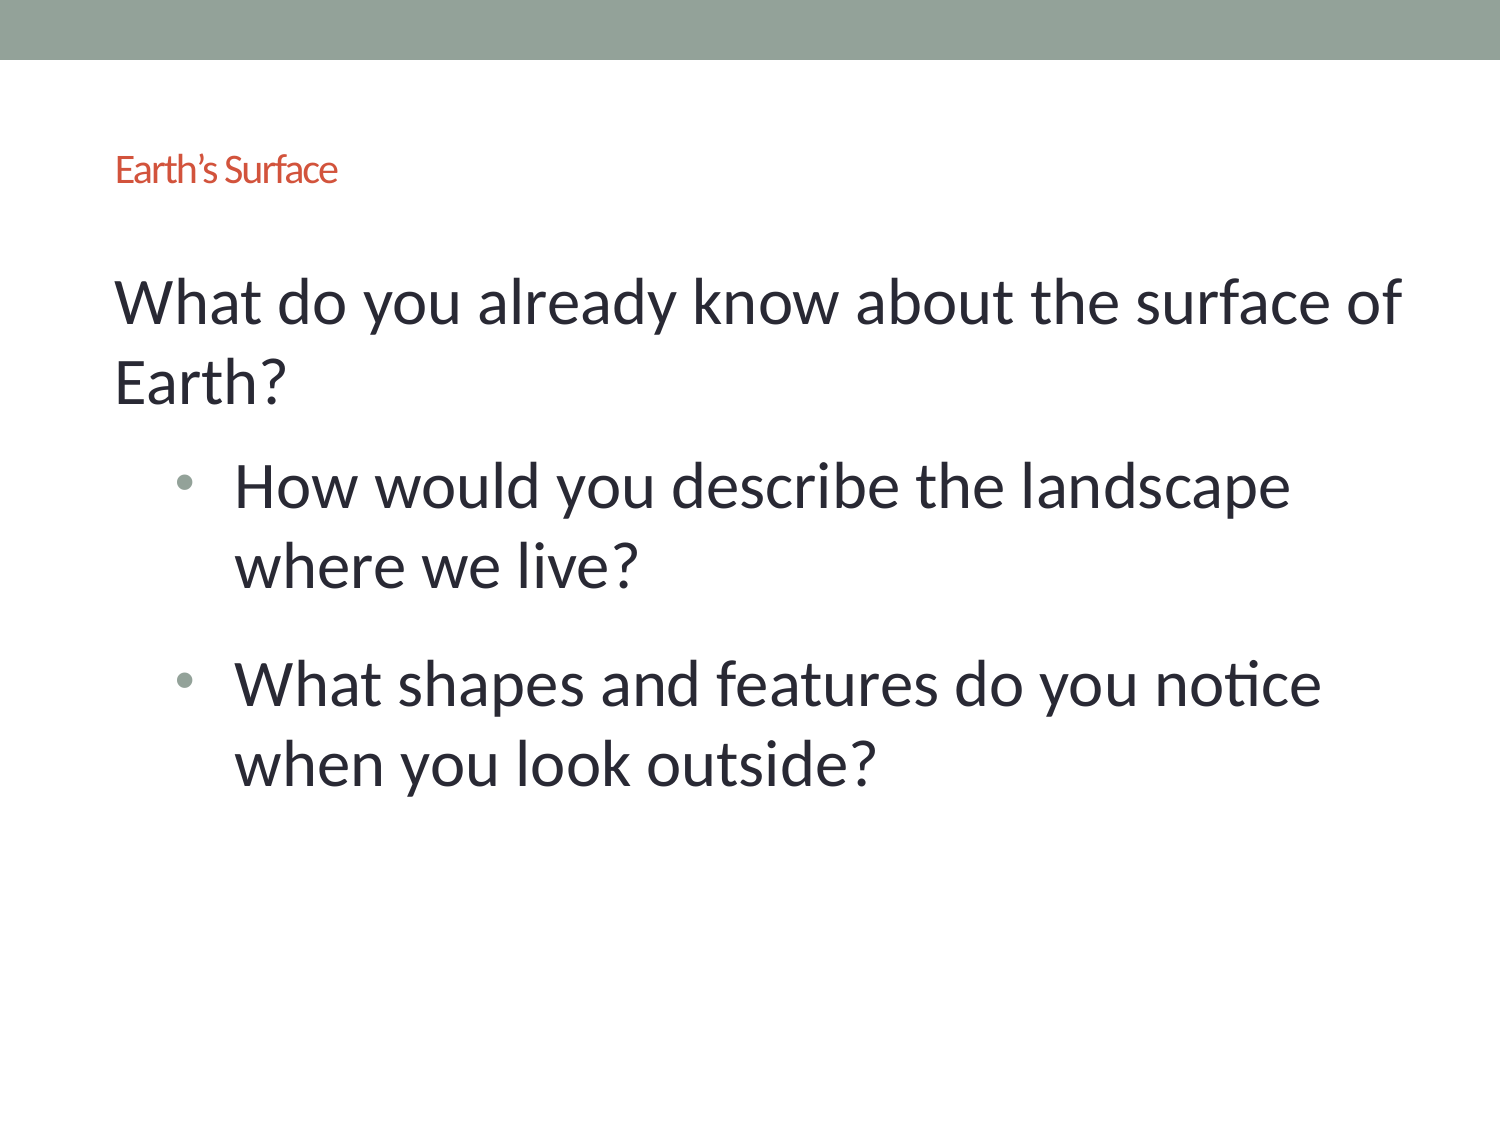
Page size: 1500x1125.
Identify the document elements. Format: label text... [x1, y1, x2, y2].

title Earth’s Surface [99, 87, 1450, 250]
list What do you already know about the surface of Earth? How would you describe the landscape where we live? What shapes and features do you notice when you look outside? [99, 249, 1425, 1050]
